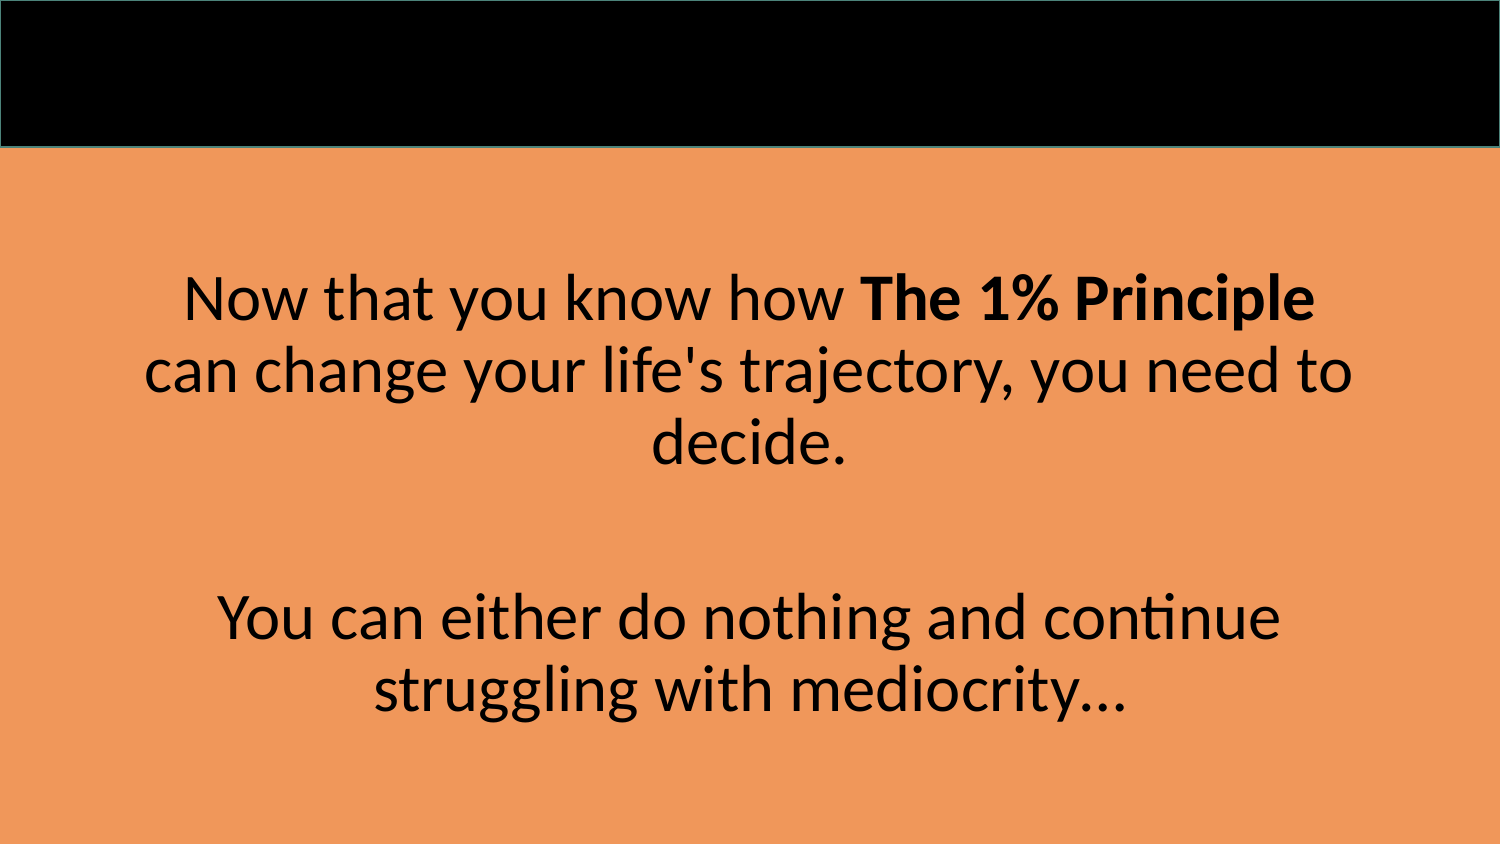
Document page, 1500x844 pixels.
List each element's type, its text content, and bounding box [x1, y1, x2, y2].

list Now that you know how The 1% Principle can change your life's trajectory, you need to decide. You can either do nothing and continue struggling with mediocrity… [126, 255, 1374, 713]
text_box [0, 0, 1500, 148]
